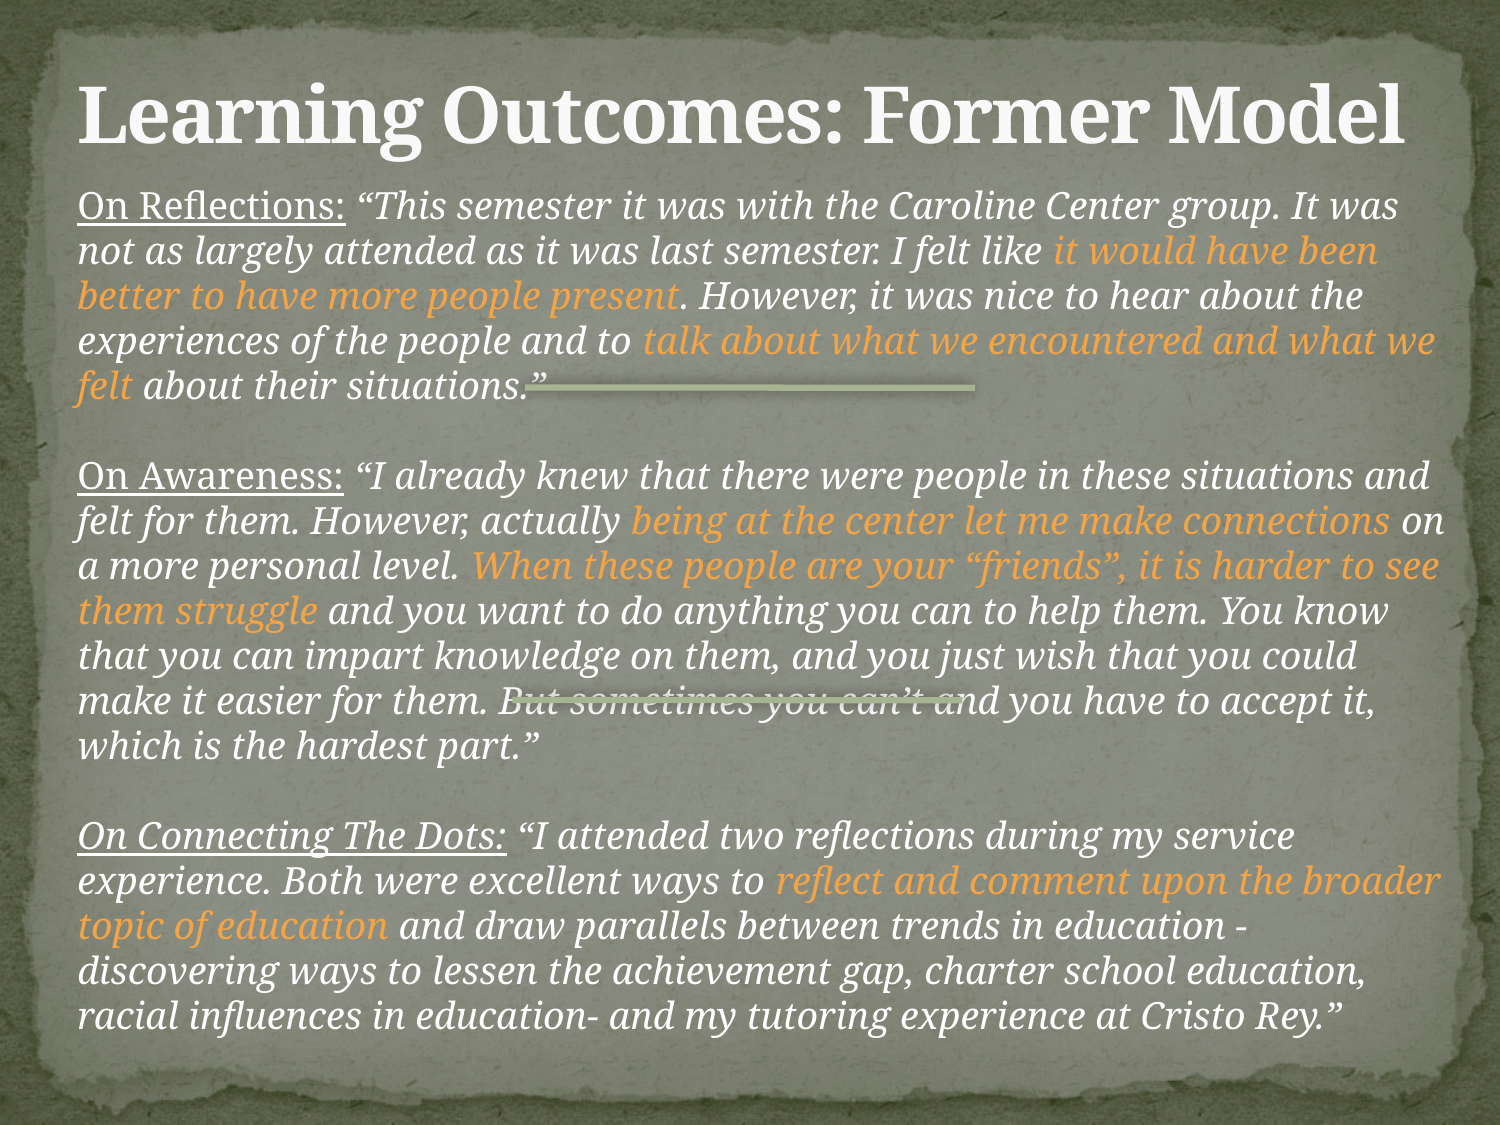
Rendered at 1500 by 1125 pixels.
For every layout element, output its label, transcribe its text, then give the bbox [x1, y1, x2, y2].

text_box On Reflections: “This semester it was with the Caroline Center group. It was not as largely attended as it was last semester. I felt like it would have been better to have more people present. However, it was nice to hear about the experiences of the people and to talk about what we encountered and what we felt about their situations.” On Awareness: “I already knew that there were people in these situations and felt for them. However, actually being at the center let me make connections on a more personal level. When these people are your “friends”, it is harder to see them struggle and you want to do anything you can to help them. You know that you can impart knowledge on them, and you just wish that you could make it easier for them. But sometimes you can’t and you have to accept it, which is the hardest part.” On Connecting The Dots: “I attended two reflections during my service experience. Both were excellent ways to reflect and comment upon the broader topic of education and draw parallels between trends in education - discovering ways to lessen the achievement gap, charter school education, racial influences in education- and my tutoring experience at Cristo Rey.” [62, 174, 1463, 1045]
title Learning Outcomes: Former Model [62, 12, 1450, 174]
